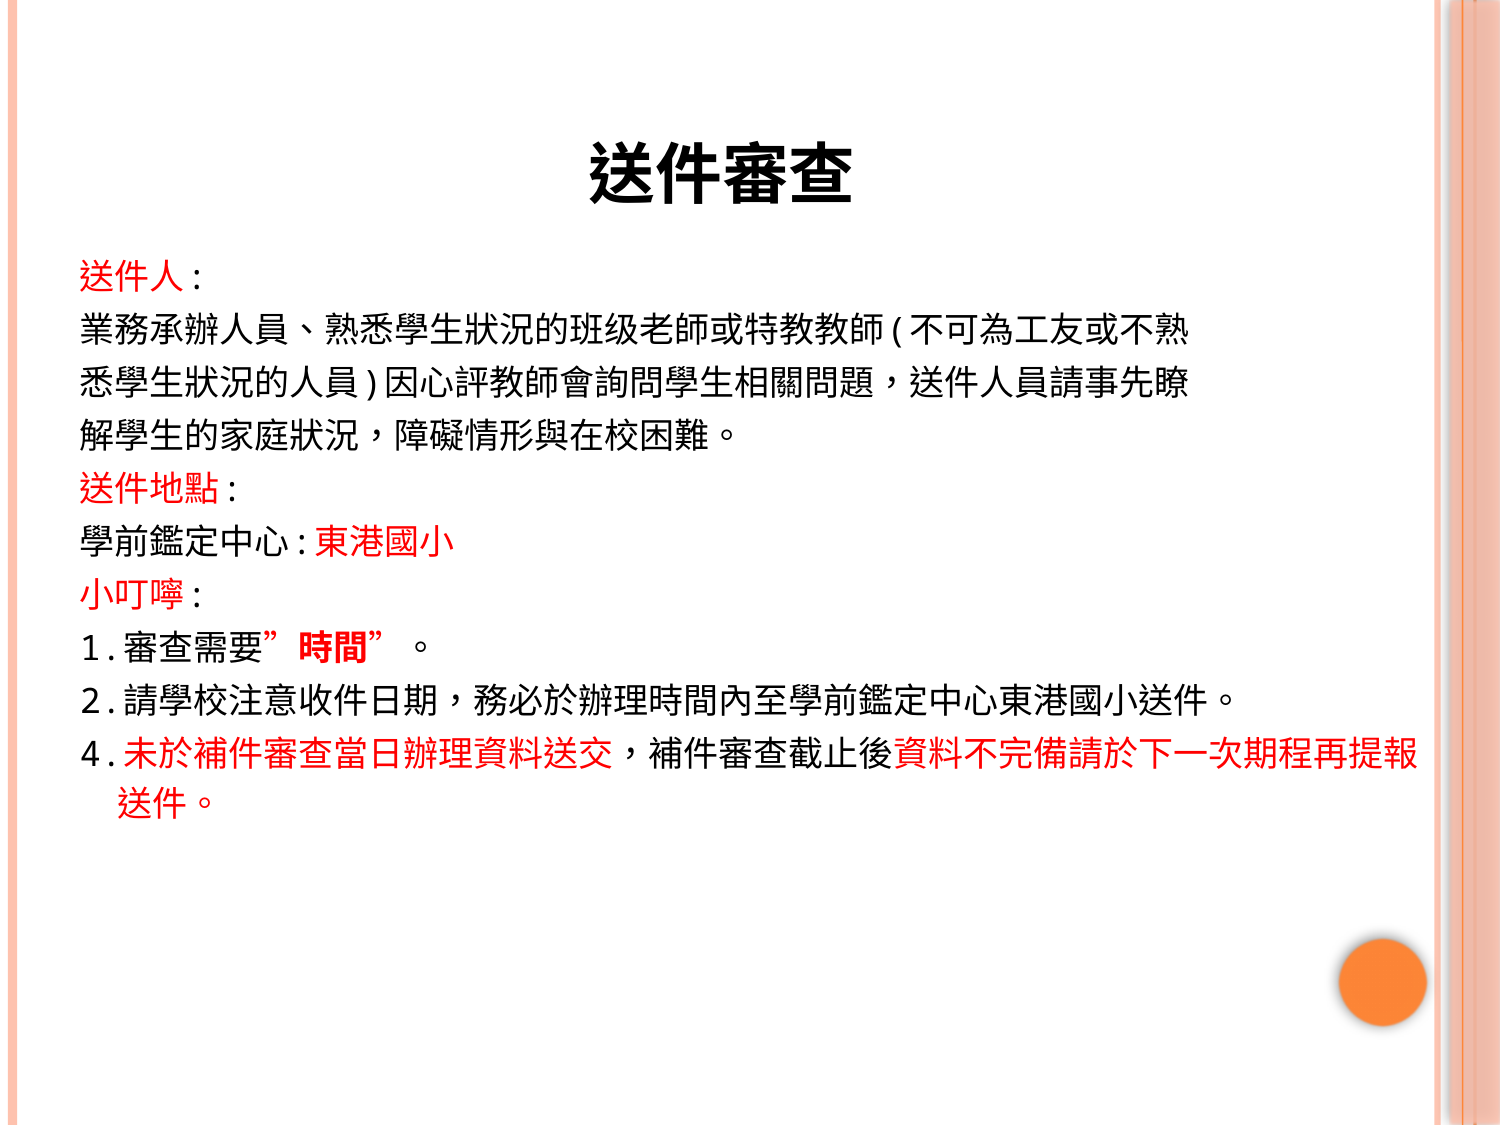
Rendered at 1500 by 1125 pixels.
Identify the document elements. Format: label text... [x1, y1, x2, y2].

title 送件審查 [100, 42, 1413, 220]
list 送件人: 業務承辦人員、熟悉學生狀況的班级老師或特教教師(不可為工友或不熟 悉學生狀況的人員)因心評教師會詢問學生相關問題，送件人員請事先瞭 解學生的家庭狀況，障礙情形與在校困難。 送件地點: 學前鑑定中心:東港國小 小叮嚀: 1.審查需要”時間”。 2.請學校注意收件日期，務必於辦理時間內至學前鑑定中心東港國小送件。 4.未於補件審查當日辦理資料送交，補件審查截止後資料不完備請於下一次期程再提報送件。 [64, 219, 1436, 1035]
